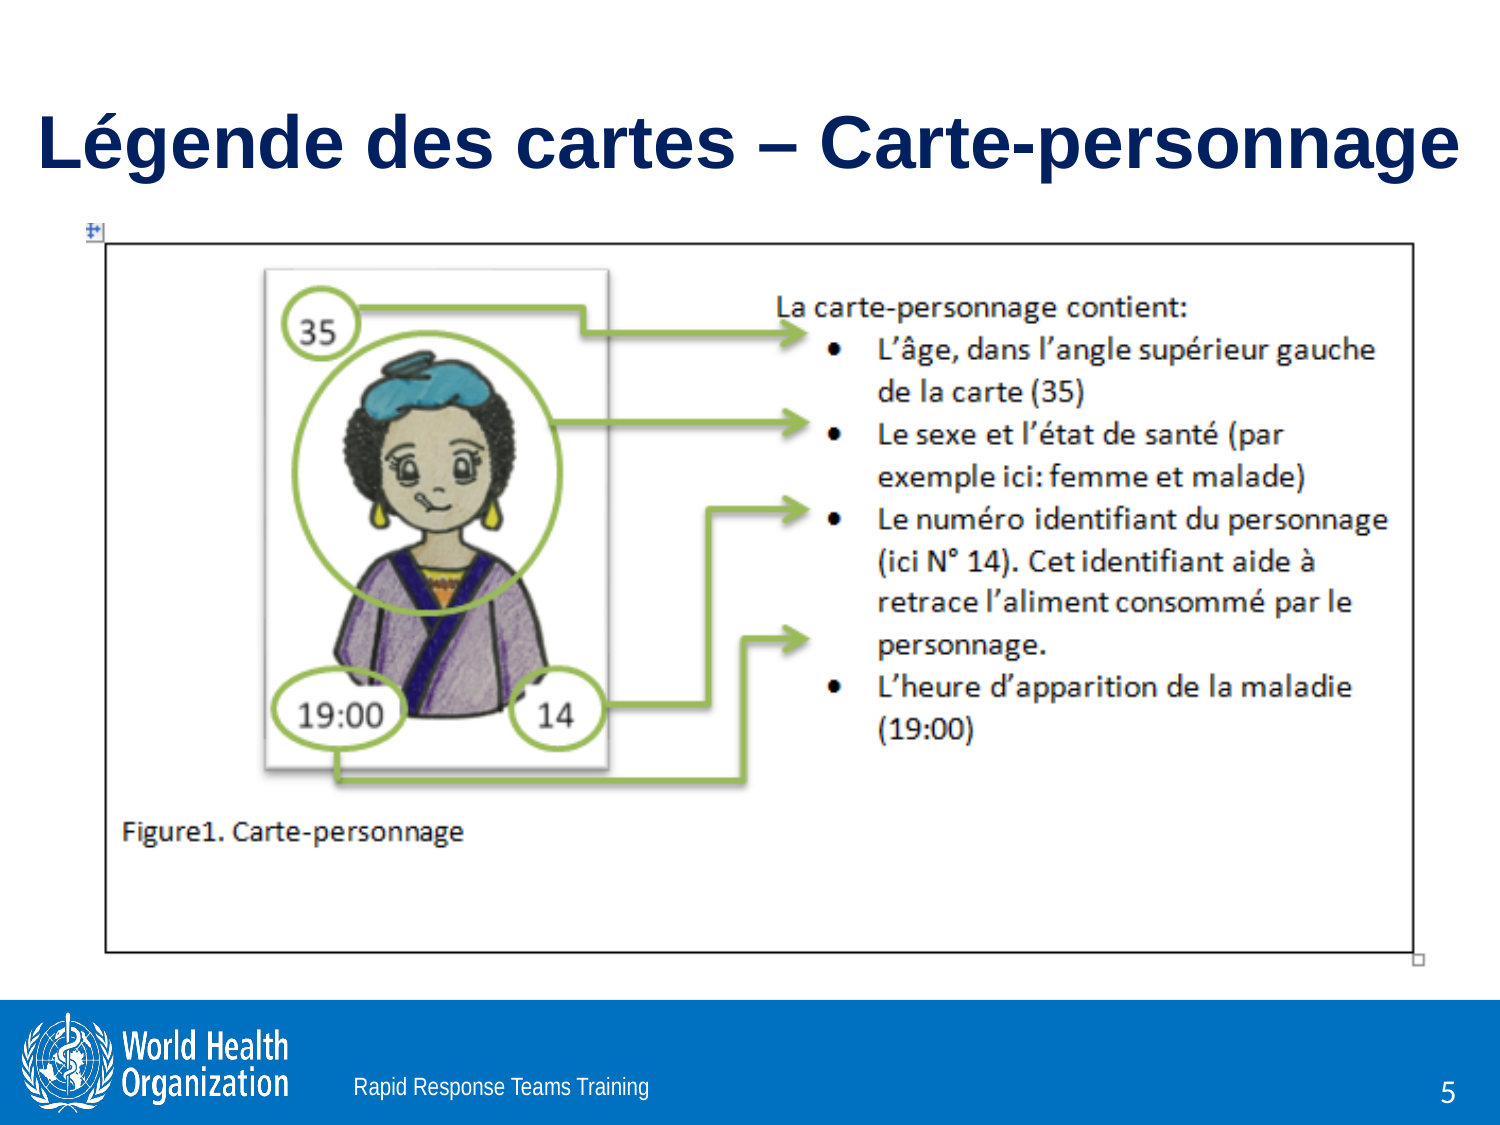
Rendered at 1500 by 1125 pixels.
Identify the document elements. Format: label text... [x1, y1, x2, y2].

picture [21, 1012, 288, 1113]
title Légende des cartes – Carte-personnage [0, 45, 1500, 233]
picture [85, 223, 1436, 977]
